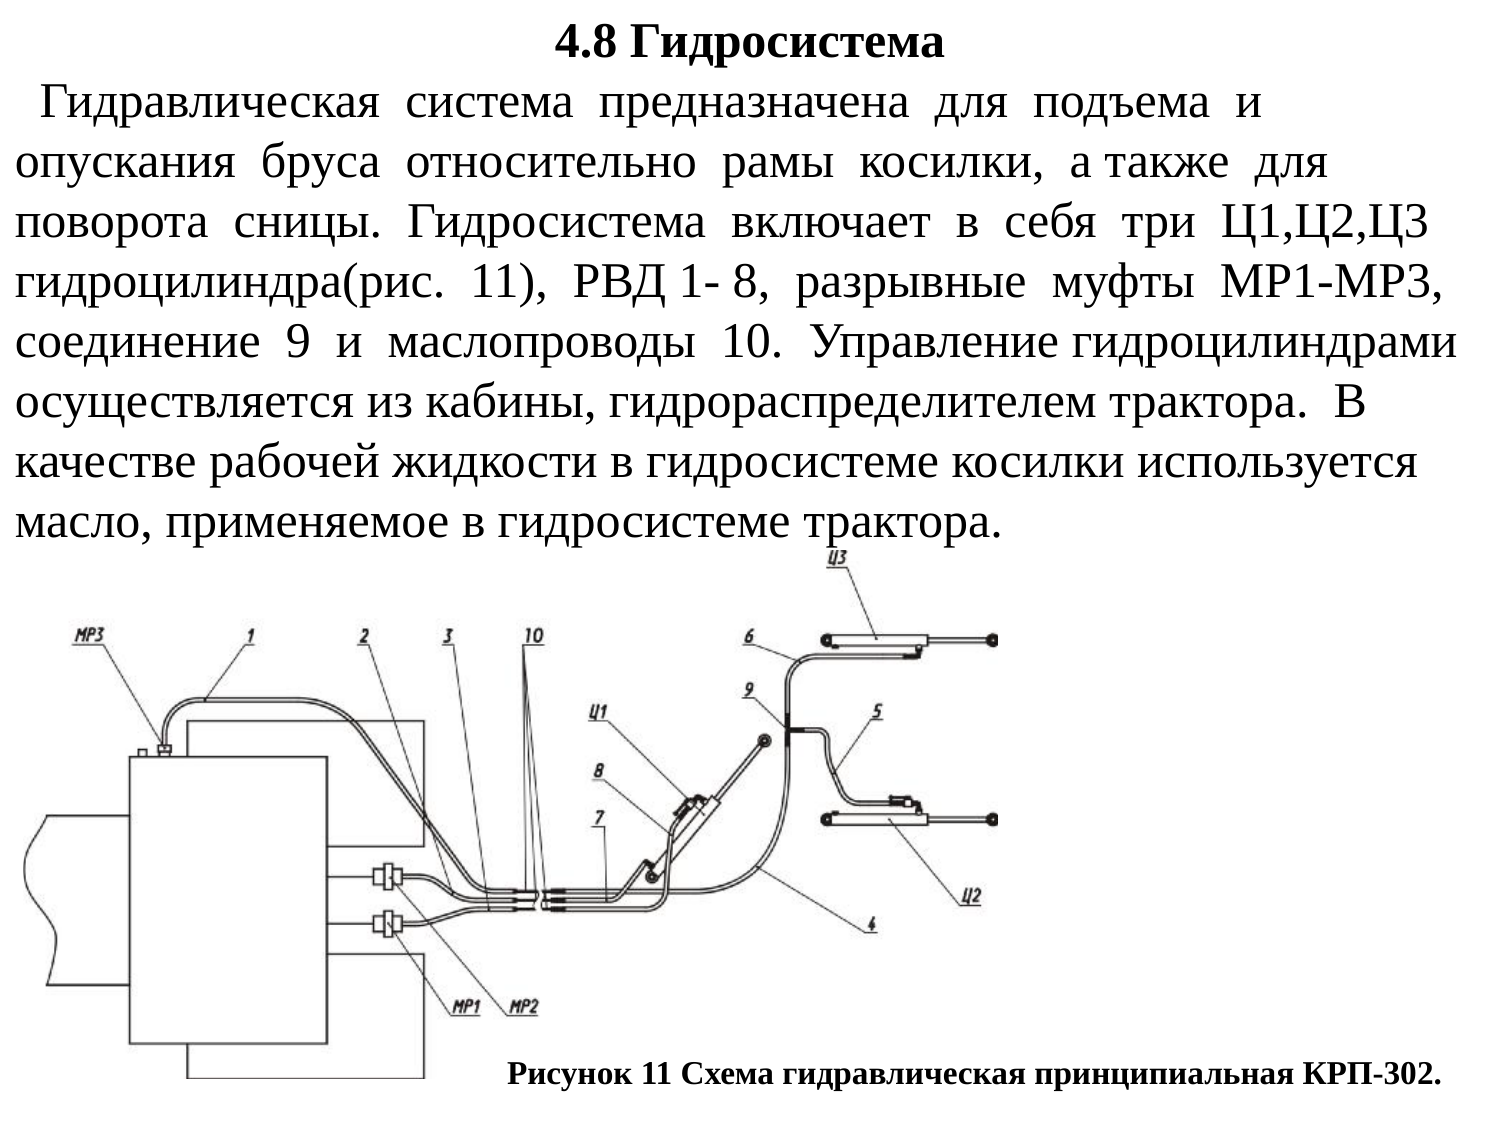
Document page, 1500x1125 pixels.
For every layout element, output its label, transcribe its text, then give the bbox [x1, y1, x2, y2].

text_box 4.8 Гидросистема Гидравлическая система предназначена для подъема и опускания бруса относительно рамы косилки, а также для поворота сницы. Гидросистема включает в себя три Ц1,Ц2,Ц3 гидроцилиндра(рис. 11), РВД 1- 8, разрывные муфты МР1-МР3, соединение 9 и маслопроводы 10. Управление гидроцилиндрами осуществляется из кабины, гидрораспределителем трактора. В качестве рабочей жидкости в гидросистеме косилки используется масло, применяемое в гидросистеме трактора. [0, 0, 1500, 555]
picture [23, 550, 999, 1079]
text_box Рисунок 11 Схема гидравлическая принципиальная КРП-302. [492, 1043, 1465, 1099]
